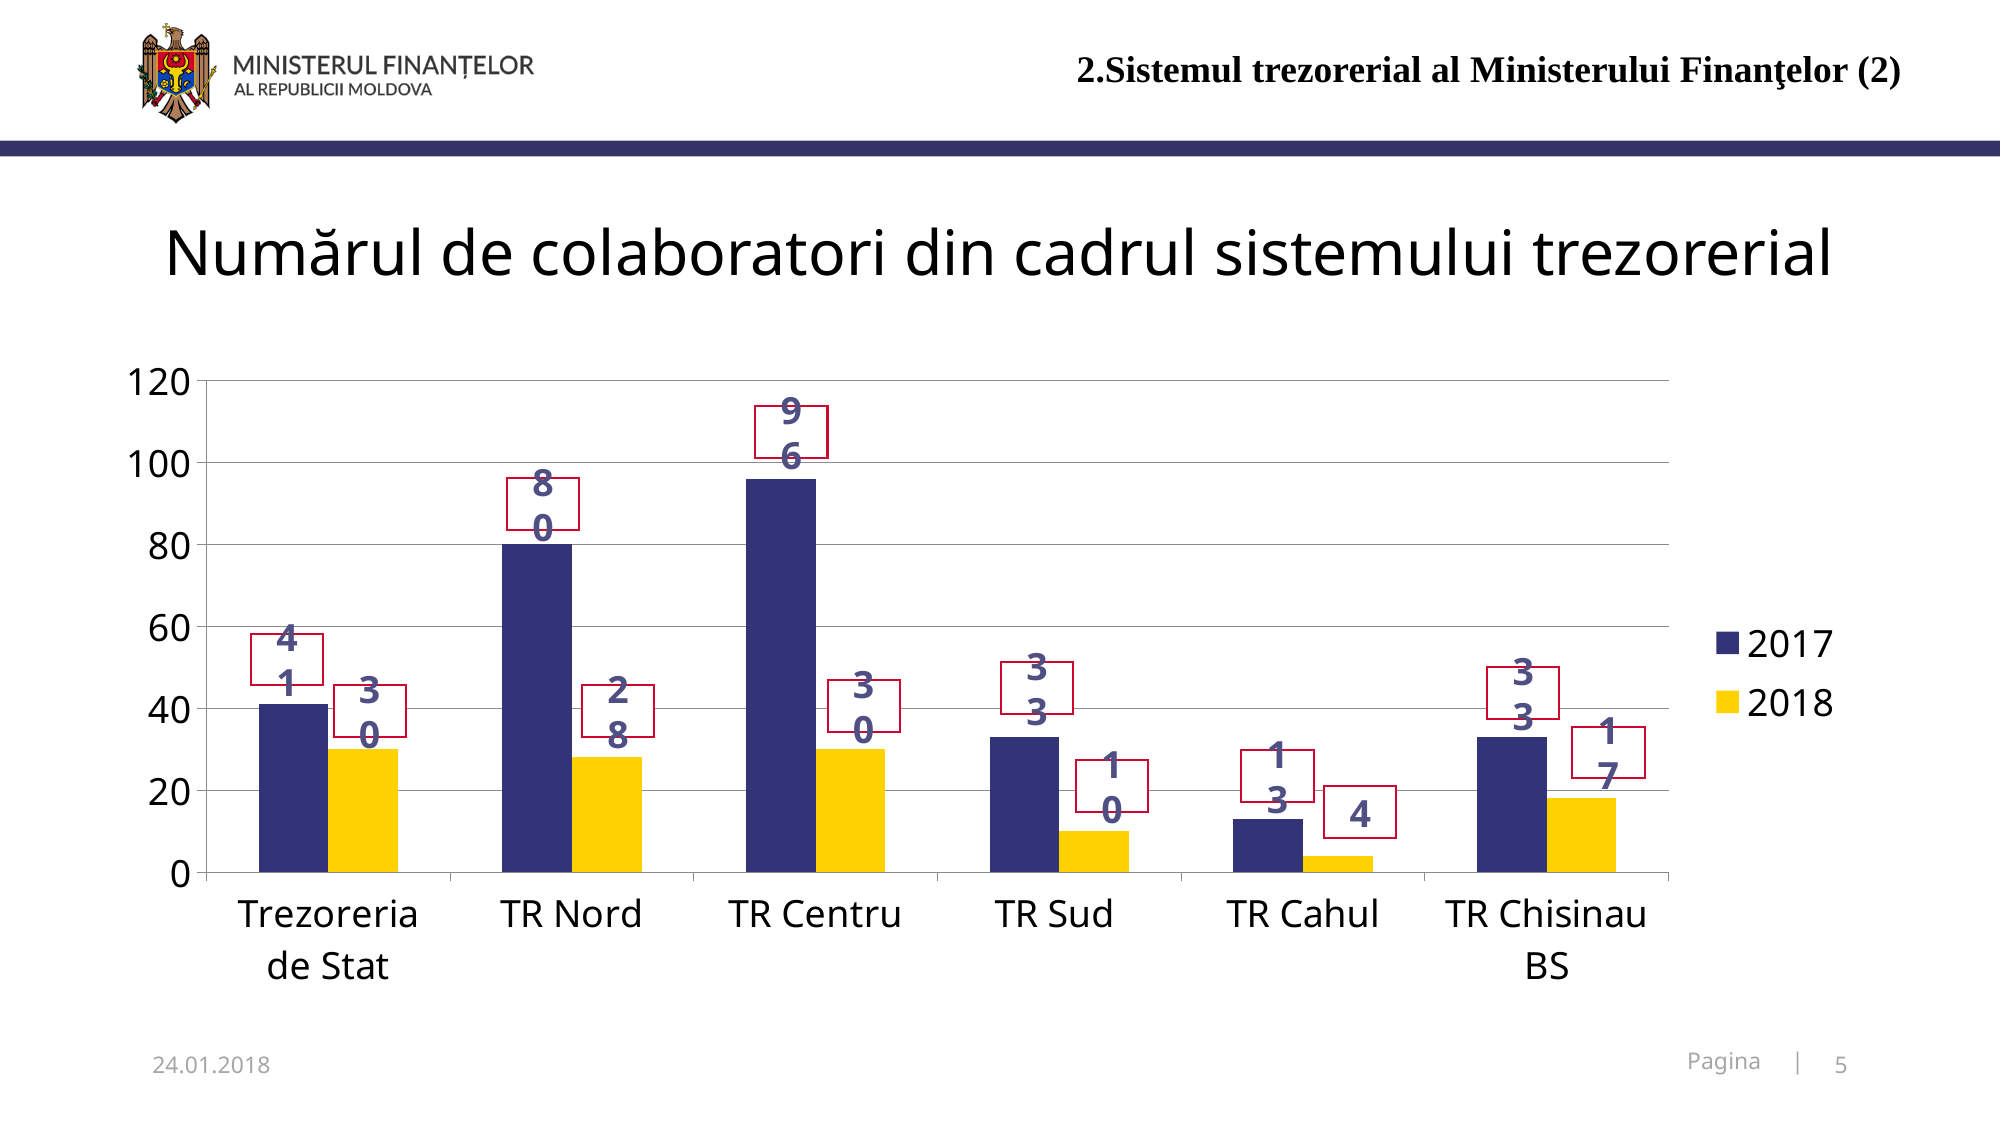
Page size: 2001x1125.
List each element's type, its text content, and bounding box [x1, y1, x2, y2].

slide_number 5 [1801, 1042, 1863, 1103]
title Numărul de colaboratori din cadrul sistemului trezorerial [137, 214, 1863, 432]
picture [137, 23, 534, 124]
chart [90, 341, 1860, 1004]
list 2.Sistemul trezorerial al Ministerului Finanţelor (2) [1041, 42, 1917, 101]
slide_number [137, 1042, 588, 1103]
